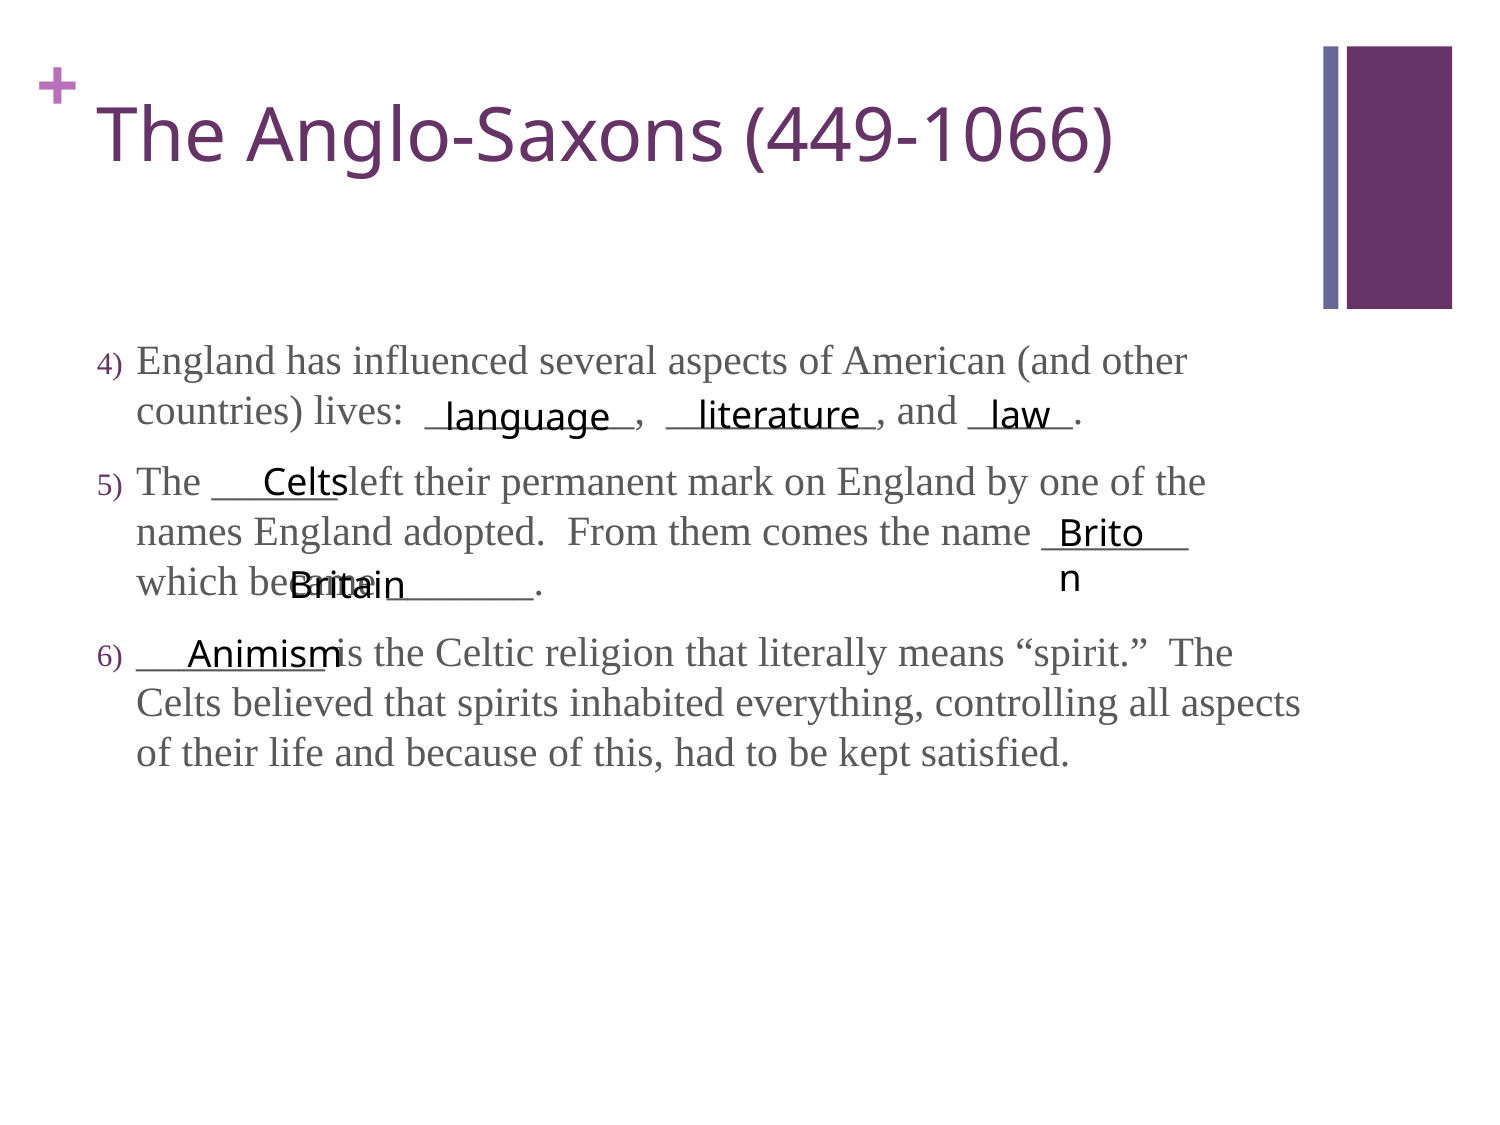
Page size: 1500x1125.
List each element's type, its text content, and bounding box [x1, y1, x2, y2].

text_box Animism [173, 622, 395, 683]
text_box Britain [274, 553, 443, 614]
text_box Briton [1043, 501, 1178, 607]
title The Anglo-Saxons (449-1066) [81, 79, 1322, 263]
text_box literature [683, 383, 883, 444]
text_box law [975, 383, 1069, 444]
list England has influenced several aspects of American (and other countries) lives: __________, __________, and _____. The ______ left their permanent mark on England by one of the names England adopted. From them comes the name _______ which became _______. _________ is the Celtic religion that literally means “spirit.” The Celts believed that spirits inhabited everything, controlling all aspects of their life and because of this, had to be kept satisfied. [81, 324, 1322, 1005]
text_box language [430, 385, 645, 446]
text_box Celts [247, 450, 391, 511]
